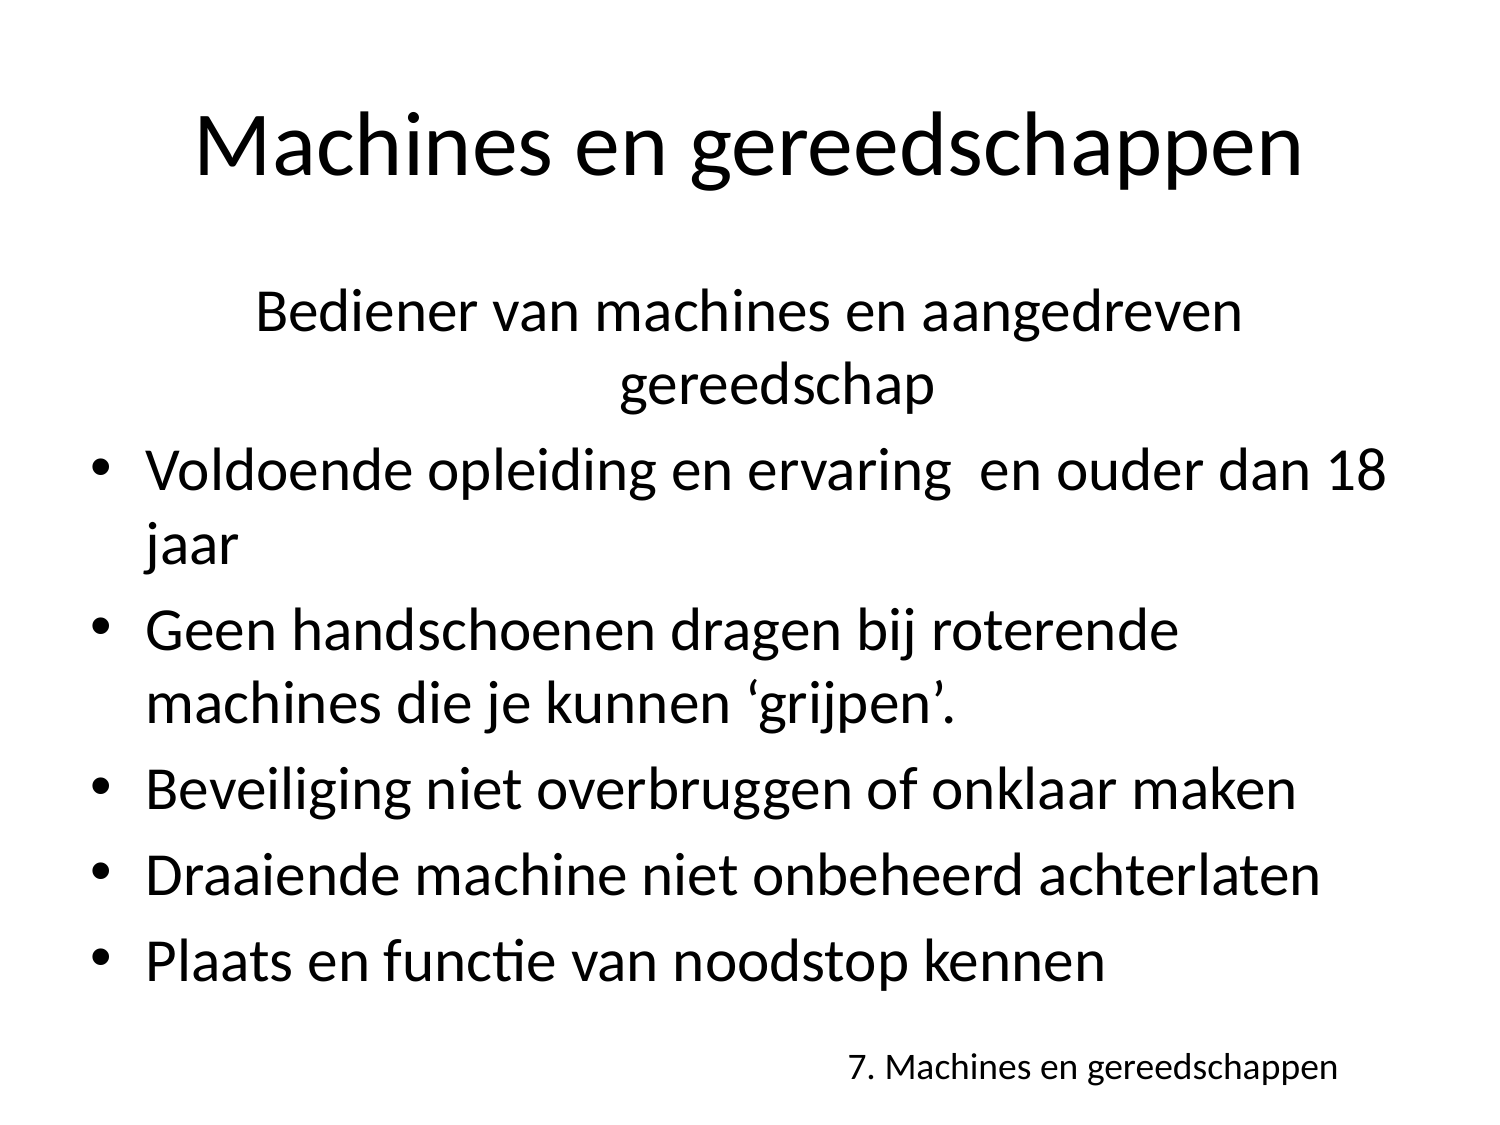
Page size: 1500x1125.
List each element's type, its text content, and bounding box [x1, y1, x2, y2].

list Bediener van machines en aangedreven gereedschap Voldoende opleiding en ervaring en ouder dan 18 jaar Geen handschoenen dragen bij roterende machines die je kunnen ‘grijpen’. Beveiliging niet overbruggen of onklaar maken Draaiende machine niet onbeheerd achterlaten Plaats en functie van noodstop kennen [75, 262, 1425, 1005]
text_box 7. Machines en gereedschappen [832, 1034, 1436, 1095]
title Machines en gereedschappen [75, 45, 1425, 233]
